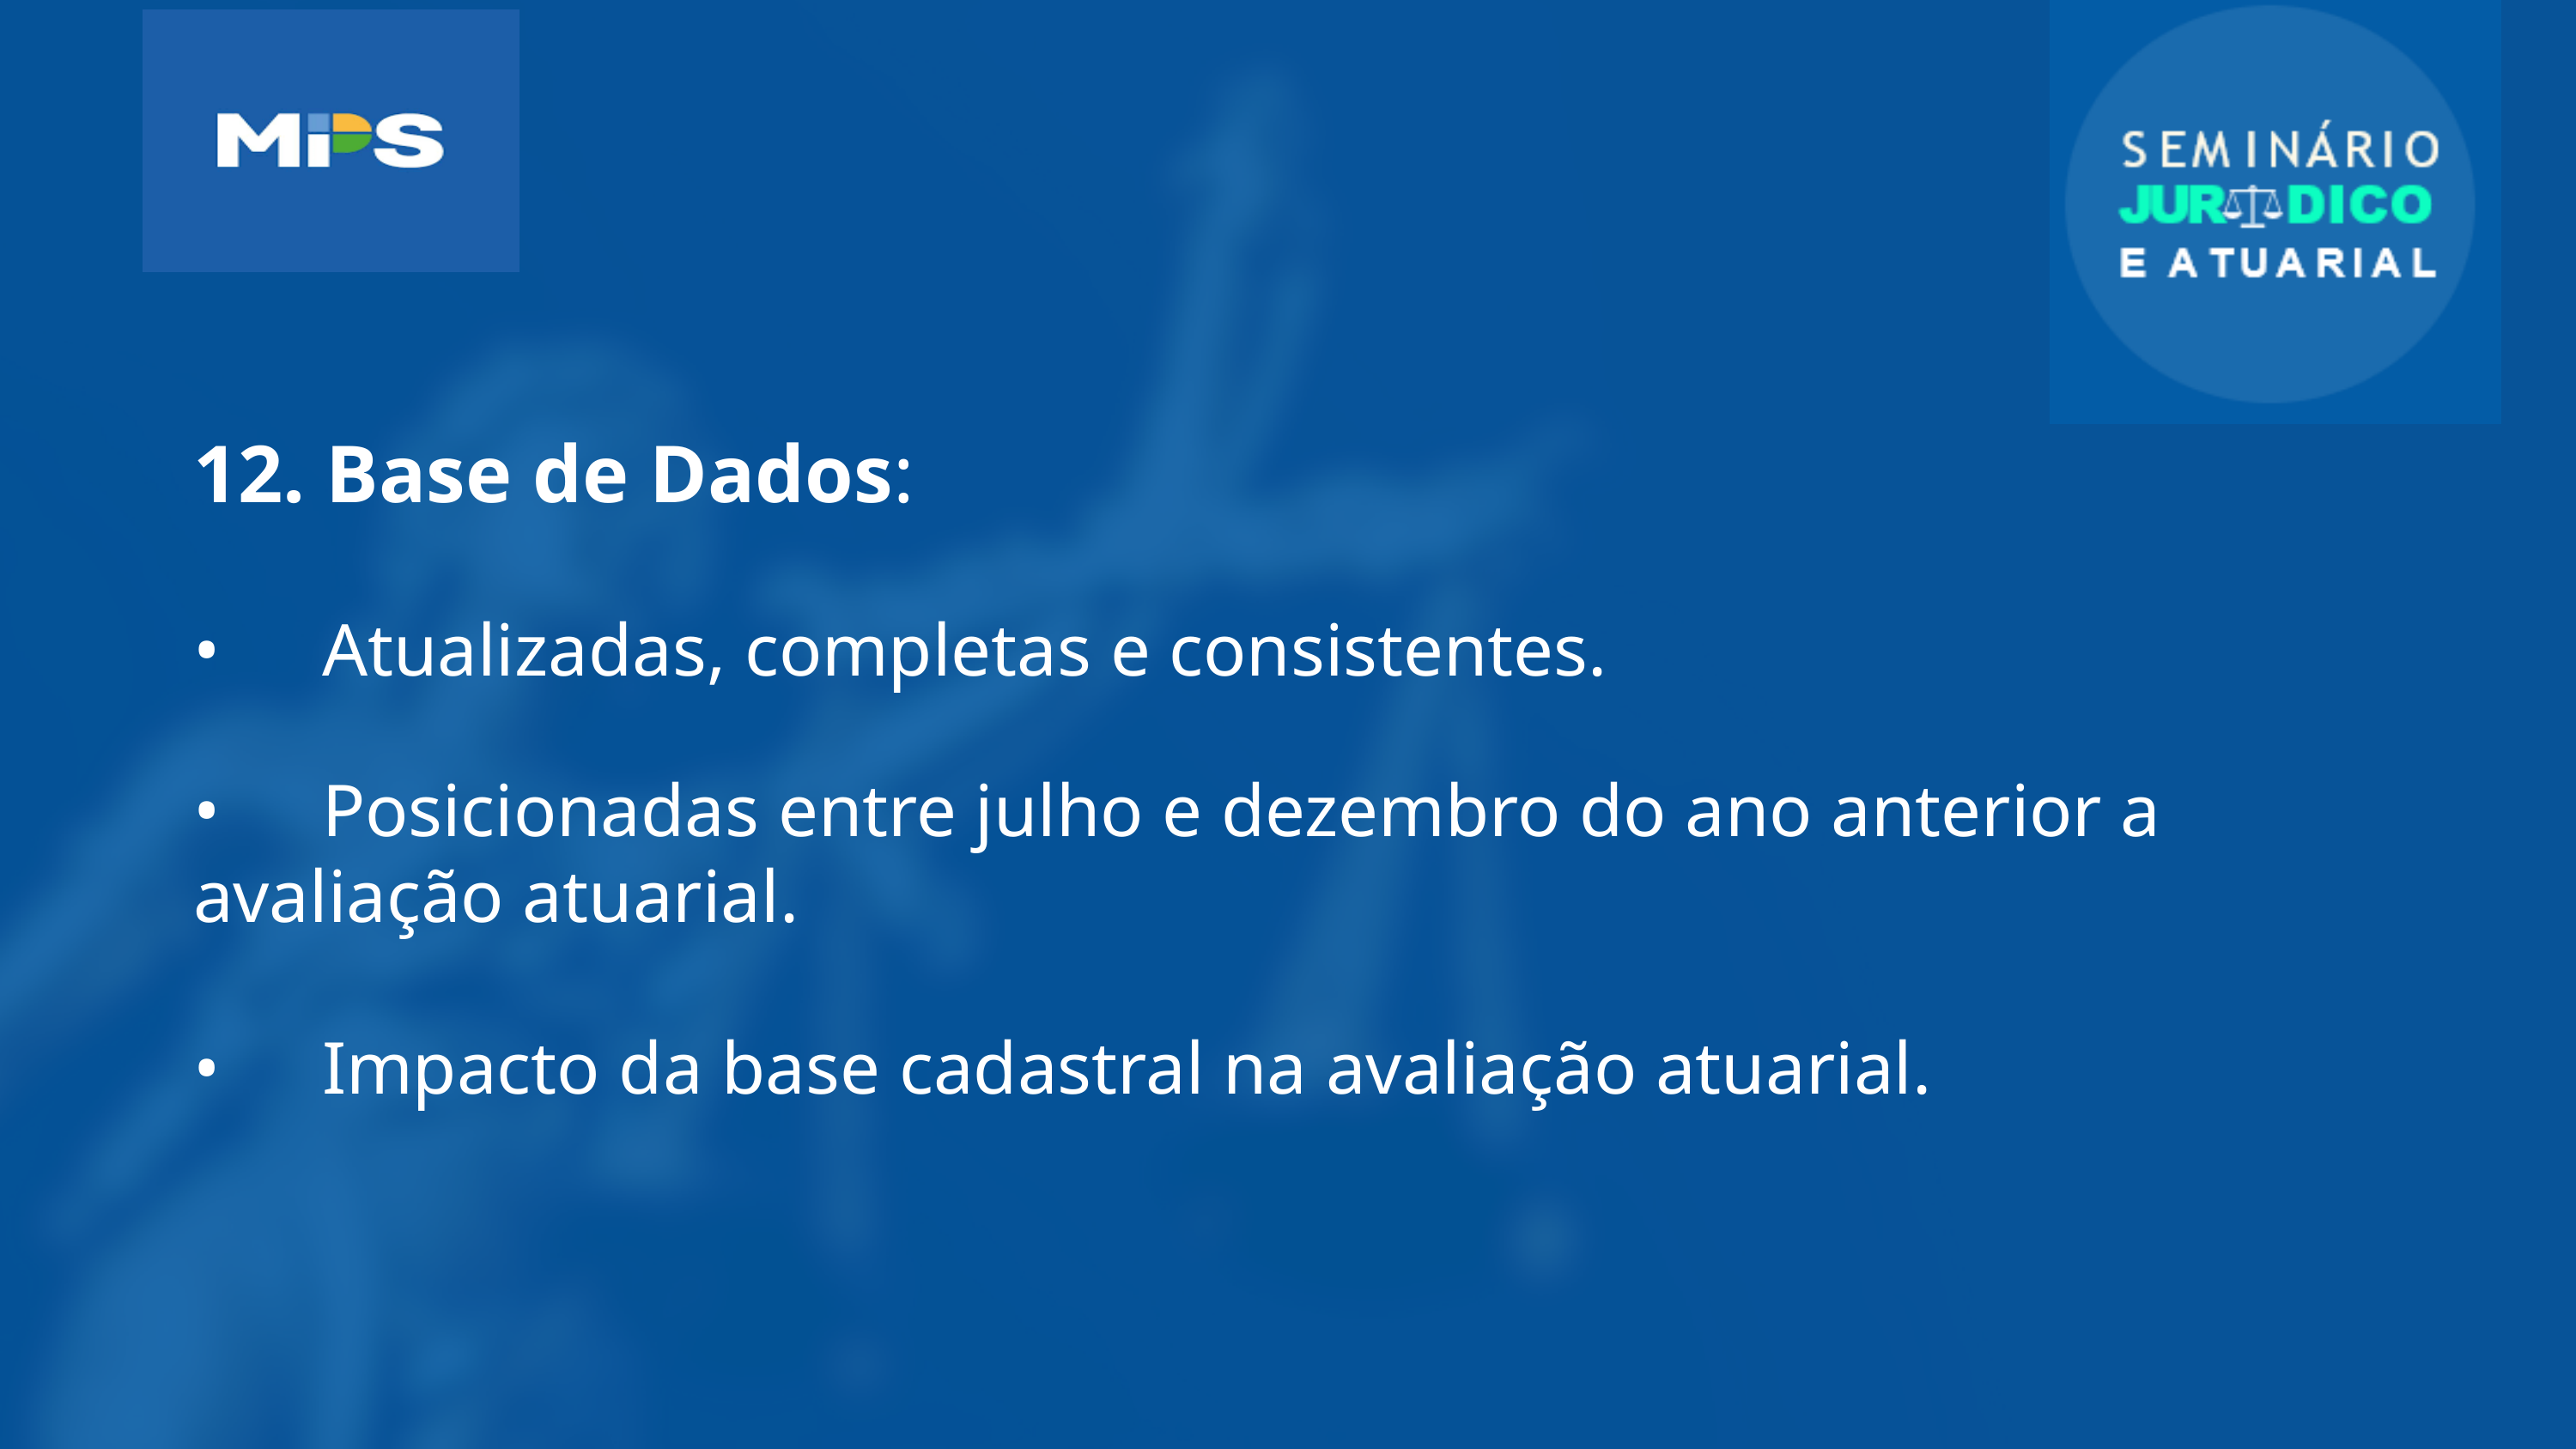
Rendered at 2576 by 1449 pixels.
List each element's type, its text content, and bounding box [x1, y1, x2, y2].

title 12. Base de Dados: • Atualizadas, completas e consistentes. • Posicionadas entre julho e dezembro do ano anterior a avaliação atuarial. • Impacto da base cadastral na avaliação atuarial. [193, 423, 2383, 1449]
picture [0, 0, 2576, 1449]
